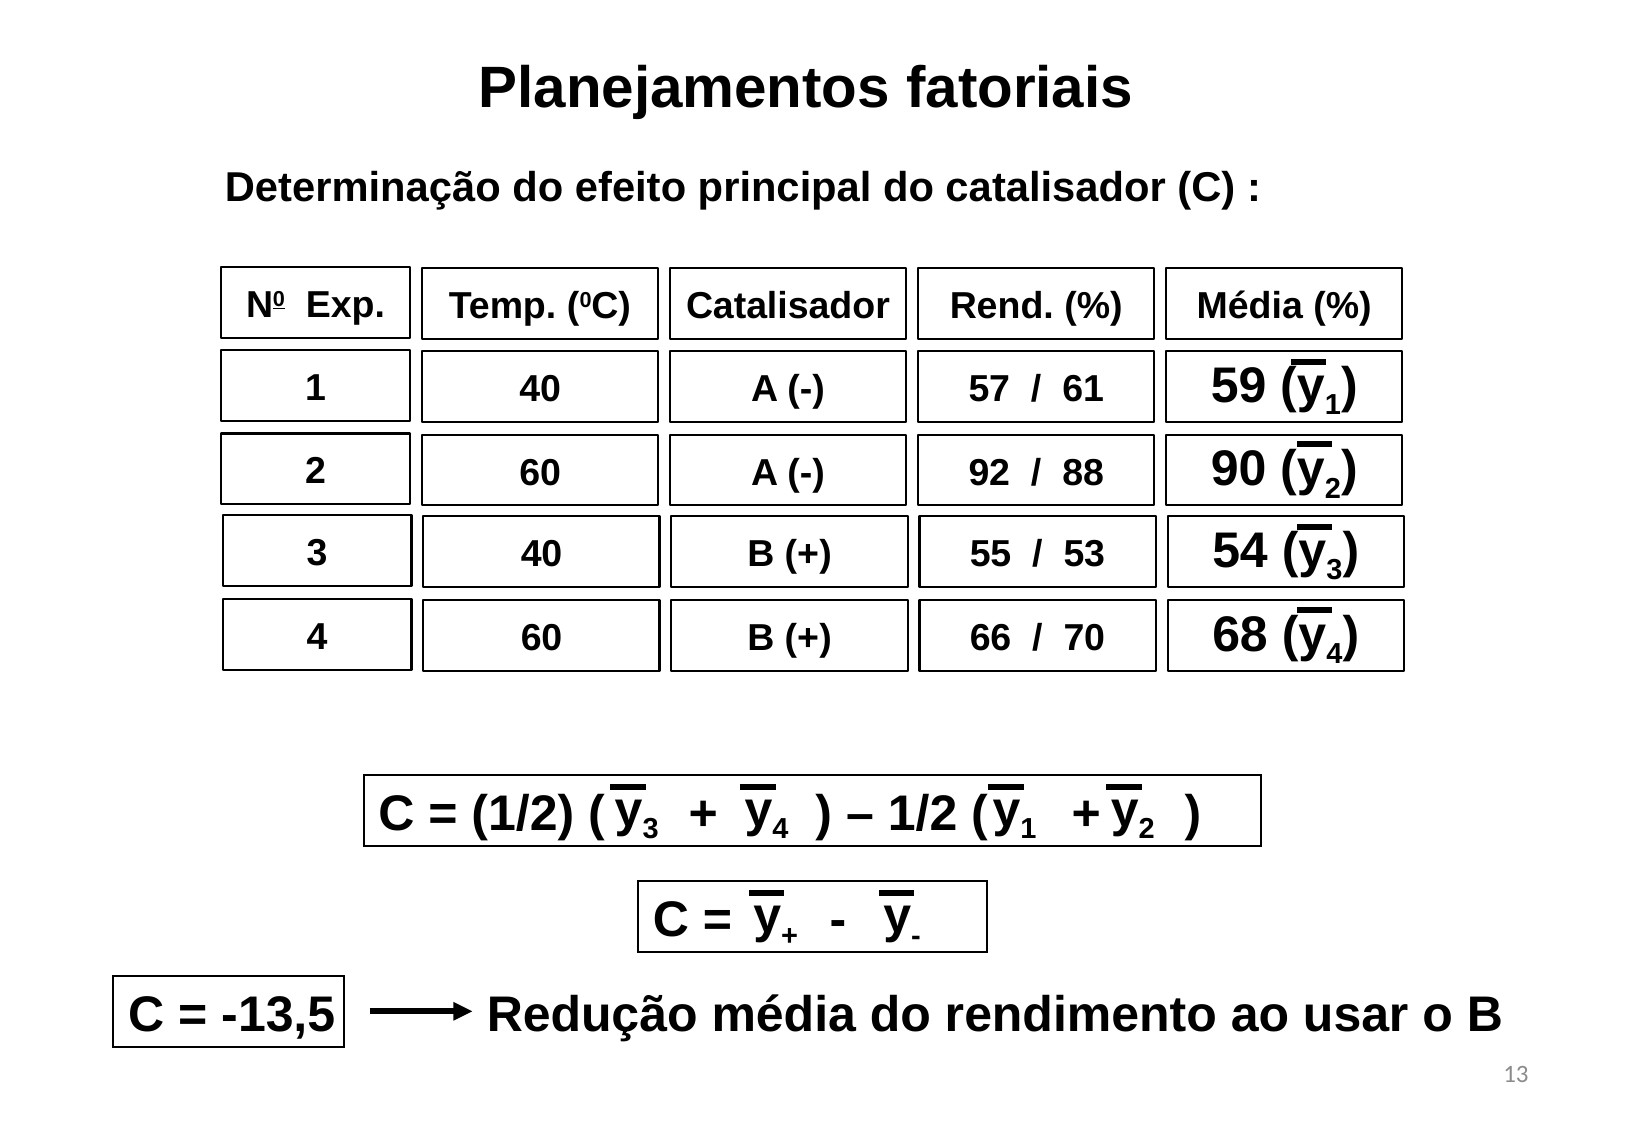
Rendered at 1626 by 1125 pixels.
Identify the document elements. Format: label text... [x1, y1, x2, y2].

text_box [363, 774, 1262, 847]
slide_number 13 [1164, 1042, 1544, 1103]
text_box Planejamentos fatoriais [463, 42, 1161, 126]
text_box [220, 266, 1405, 672]
text_box Determinação do efeito principal do catalisador (C) : [210, 148, 1273, 220]
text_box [637, 881, 987, 953]
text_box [113, 975, 1512, 1047]
